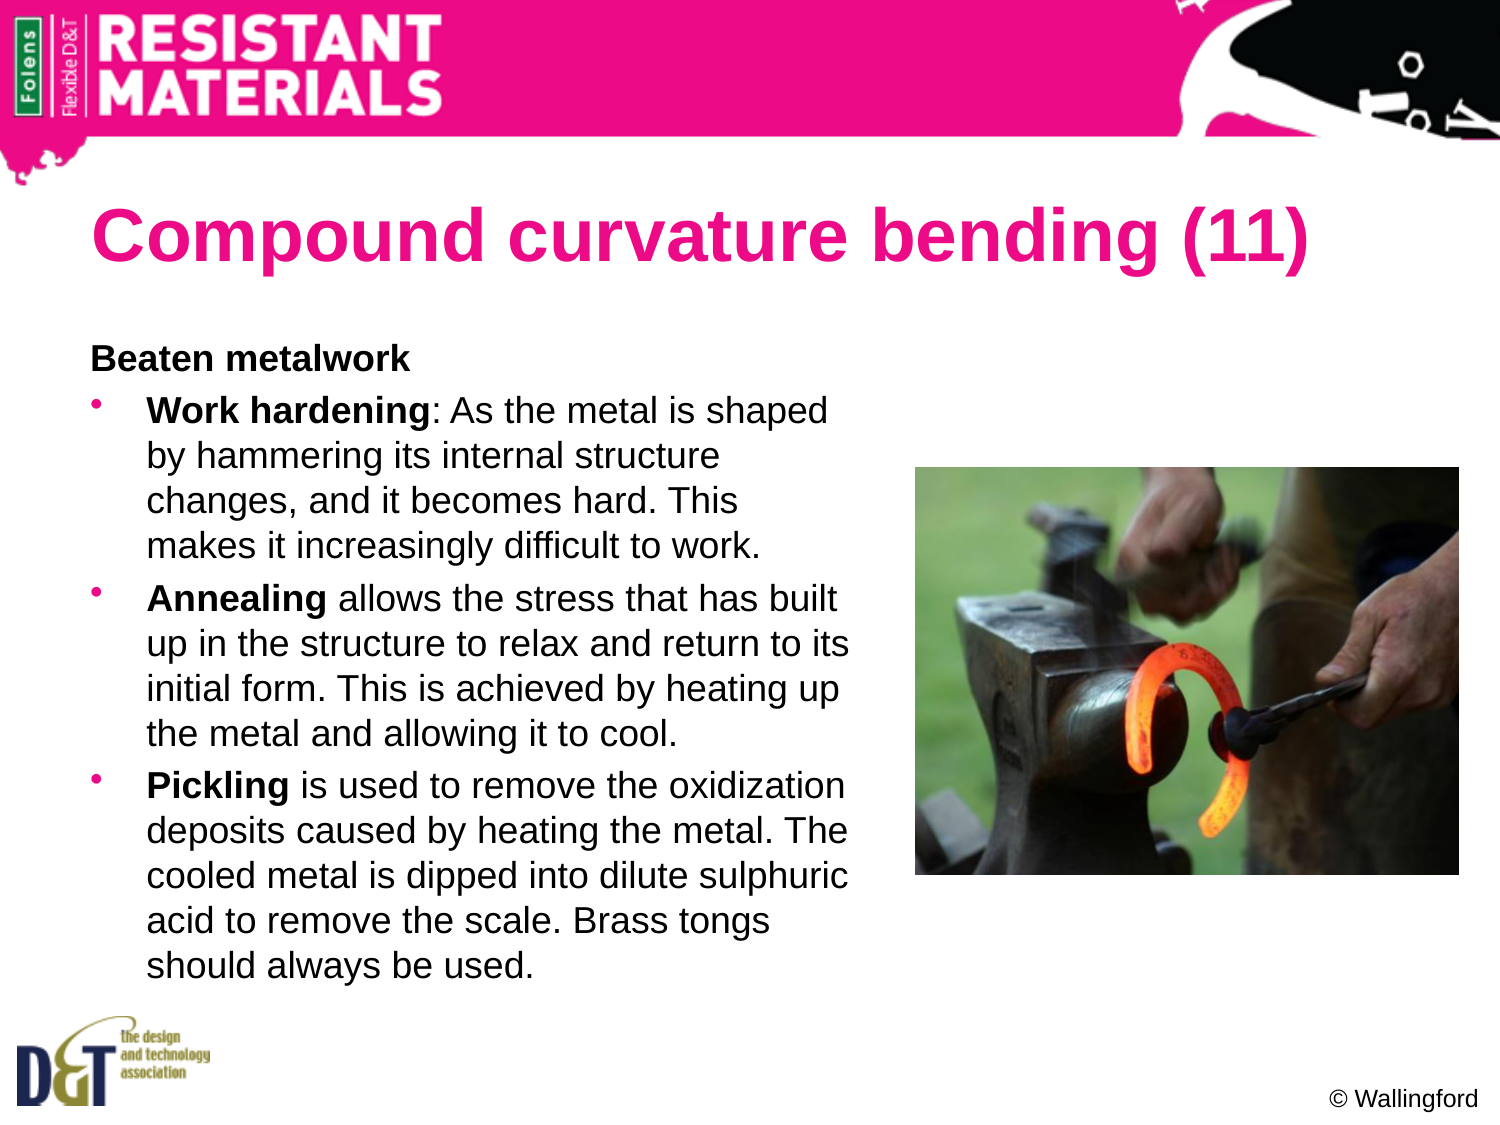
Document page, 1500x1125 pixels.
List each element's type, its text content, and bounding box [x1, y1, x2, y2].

text_box © Wallingford [1257, 1074, 1495, 1125]
list Beaten metalwork Work hardening: As the metal is shaped by hammering its internal structure changes, and it becomes hard. This makes it increasingly difficult to work. Annealing allows the stress that has built up in the structure to relax and return to its initial form. This is achieved by heating up the metal and allowing it to cool. Pickling is used to remove the oxidization deposits caused by heating the metal. The cooled metal is dipped into dilute sulphuric acid to remove the scale. Brass tongs should always be used. [75, 326, 869, 1005]
title Compound curvature bending (11) [76, 160, 1427, 301]
picture [0, 0, 1500, 1125]
